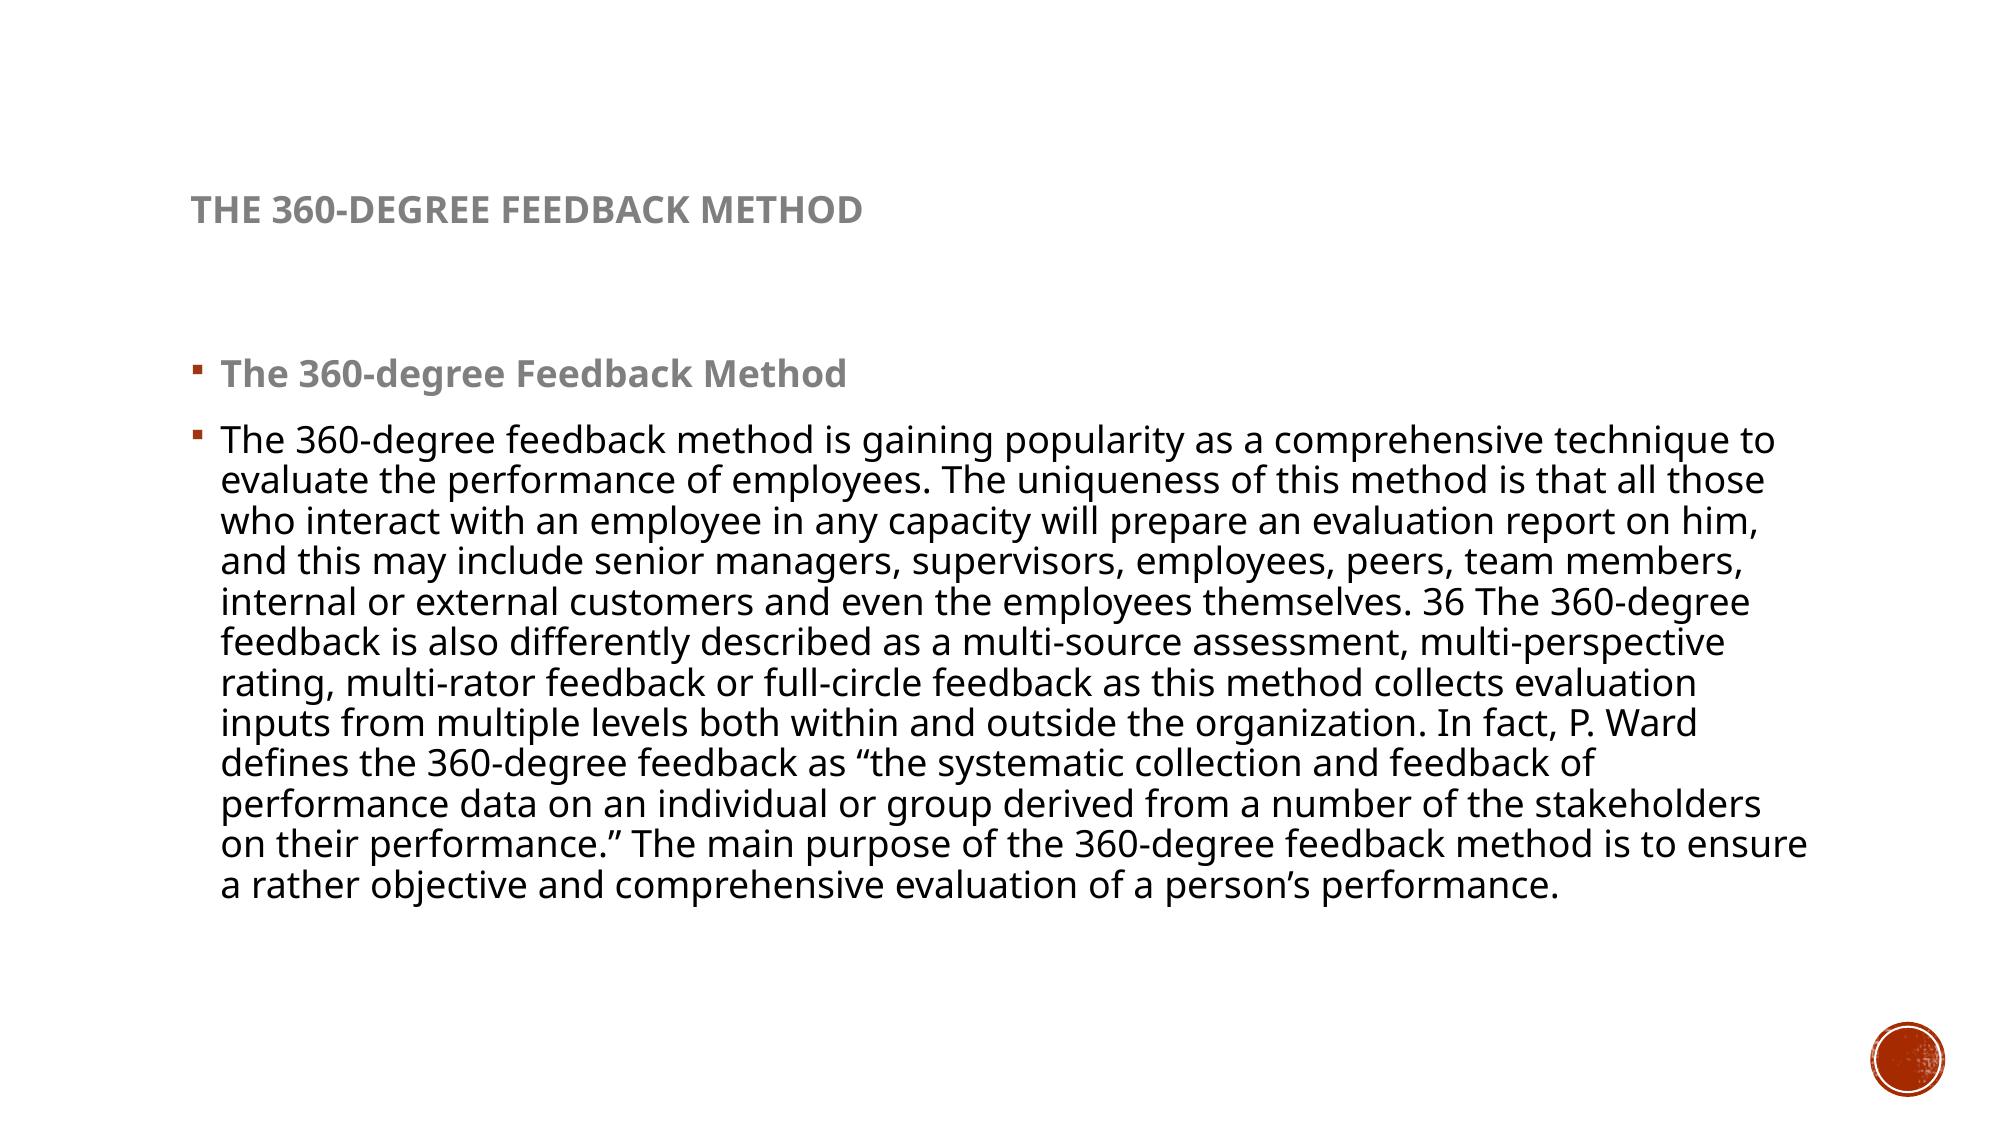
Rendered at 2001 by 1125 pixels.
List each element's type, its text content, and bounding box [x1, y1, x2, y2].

title The 360-degree Feedback Method [175, 79, 1826, 344]
list The 360-degree Feedback Method The 360-degree feedback method is gaining popularity as a comprehensive technique to evaluate the performance of employees. The uniqueness of this method is that all those who interact with an employee in any capacity will prepare an evaluation report on him, and this may include senior managers, supervisors, employees, peers, team members, internal or external customers and even the employees themselves. 36 The 360-degree feedback is also differently described as a multi-source assessment, multi-perspective rating, multi-rator feedback or full-circle feedback as this method collects evaluation inputs from multiple levels both within and outside the organization. In fact, P. Ward defines the 360-degree feedback as “the systematic collection and feedback of performance data on an individual or group derived from a number of the stakeholders on their performance.” The main purpose of the 360-degree feedback method is to ensure a rather objective and comprehensive evaluation of a person’s performance. [175, 348, 1826, 1013]
